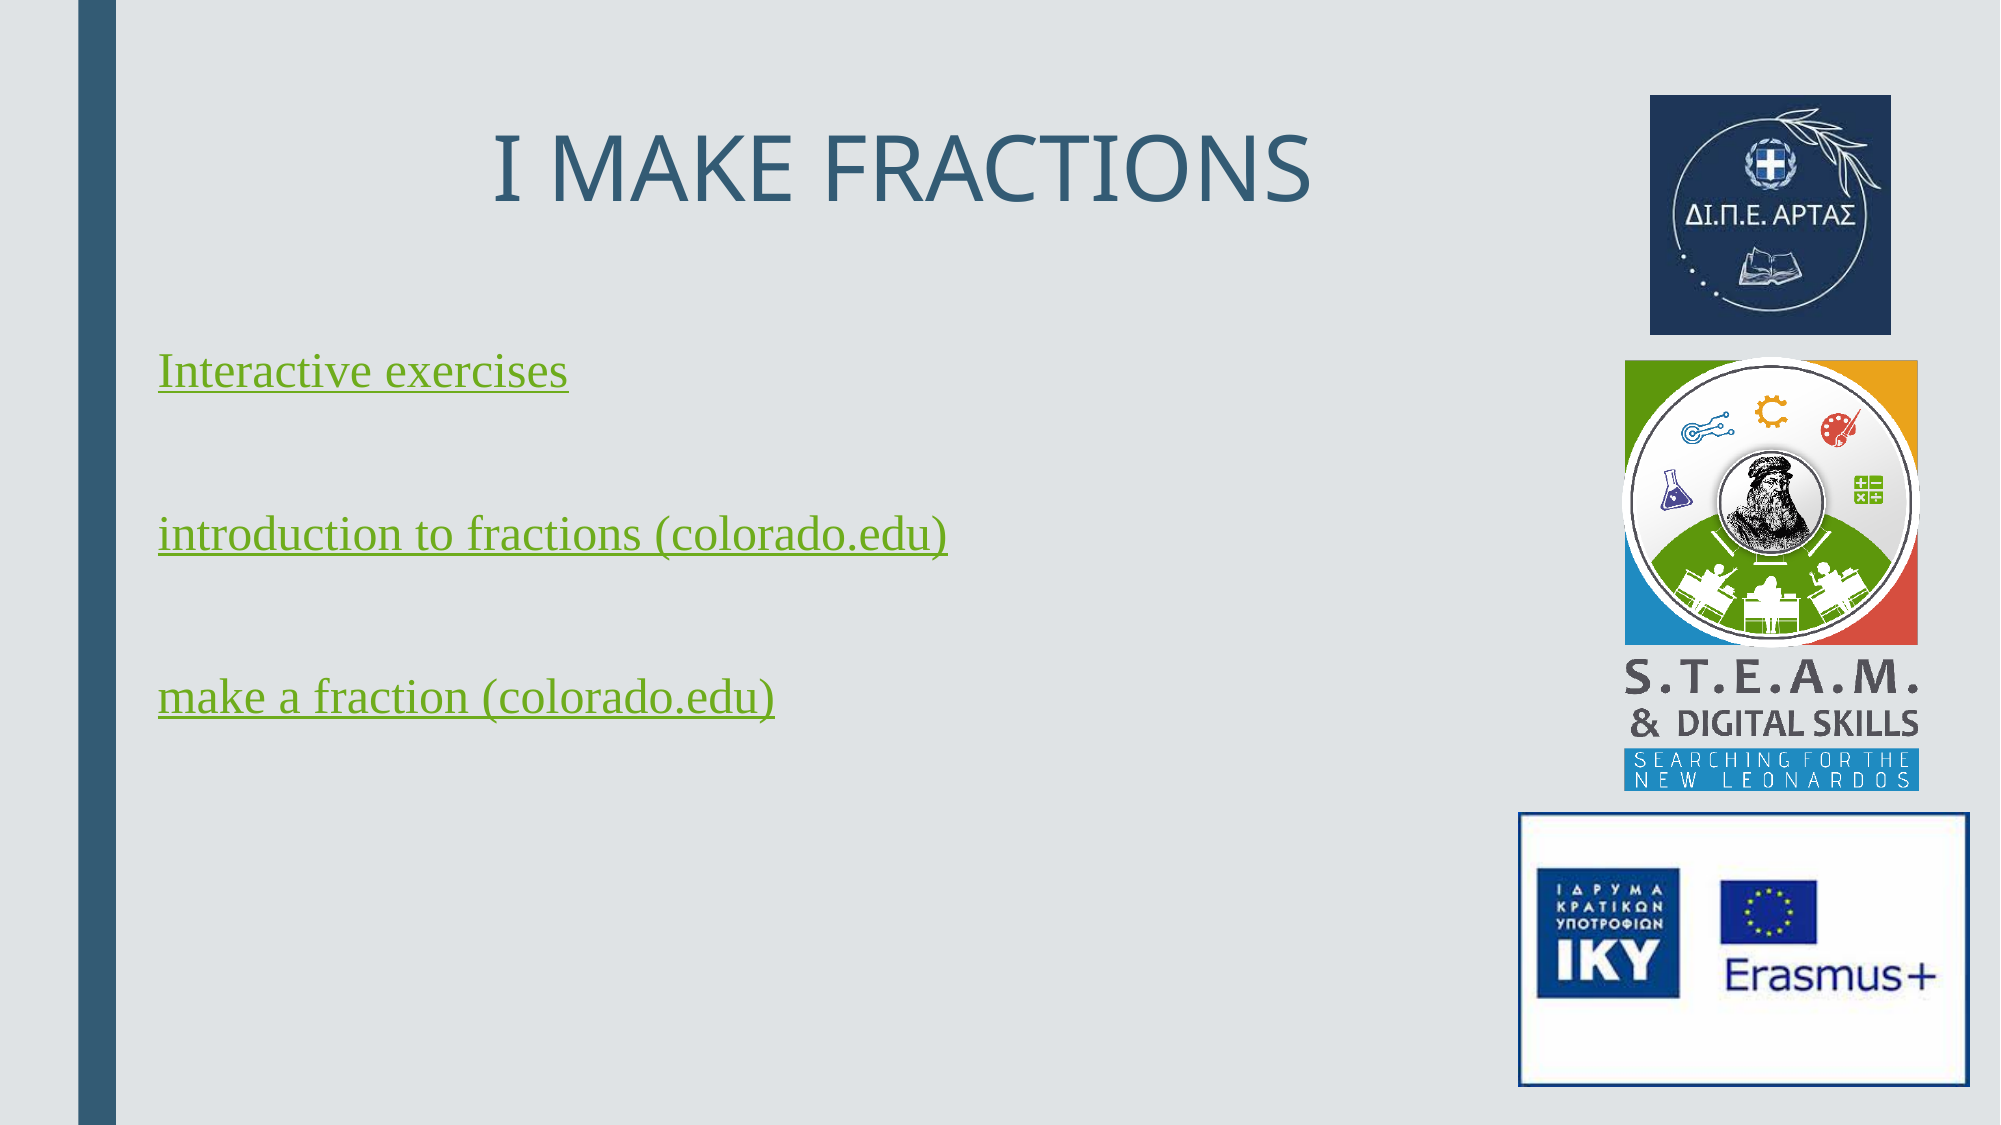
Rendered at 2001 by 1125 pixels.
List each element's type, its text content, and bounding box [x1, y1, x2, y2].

picture [1622, 357, 1920, 791]
list Interactive exercises introduction to fractions (colorado.edu) make a fraction (colorado.edu) [142, 334, 1581, 896]
picture [1650, 95, 1891, 335]
title I MAKE FRACTIONS [184, 115, 1623, 236]
picture [1518, 812, 1970, 1087]
